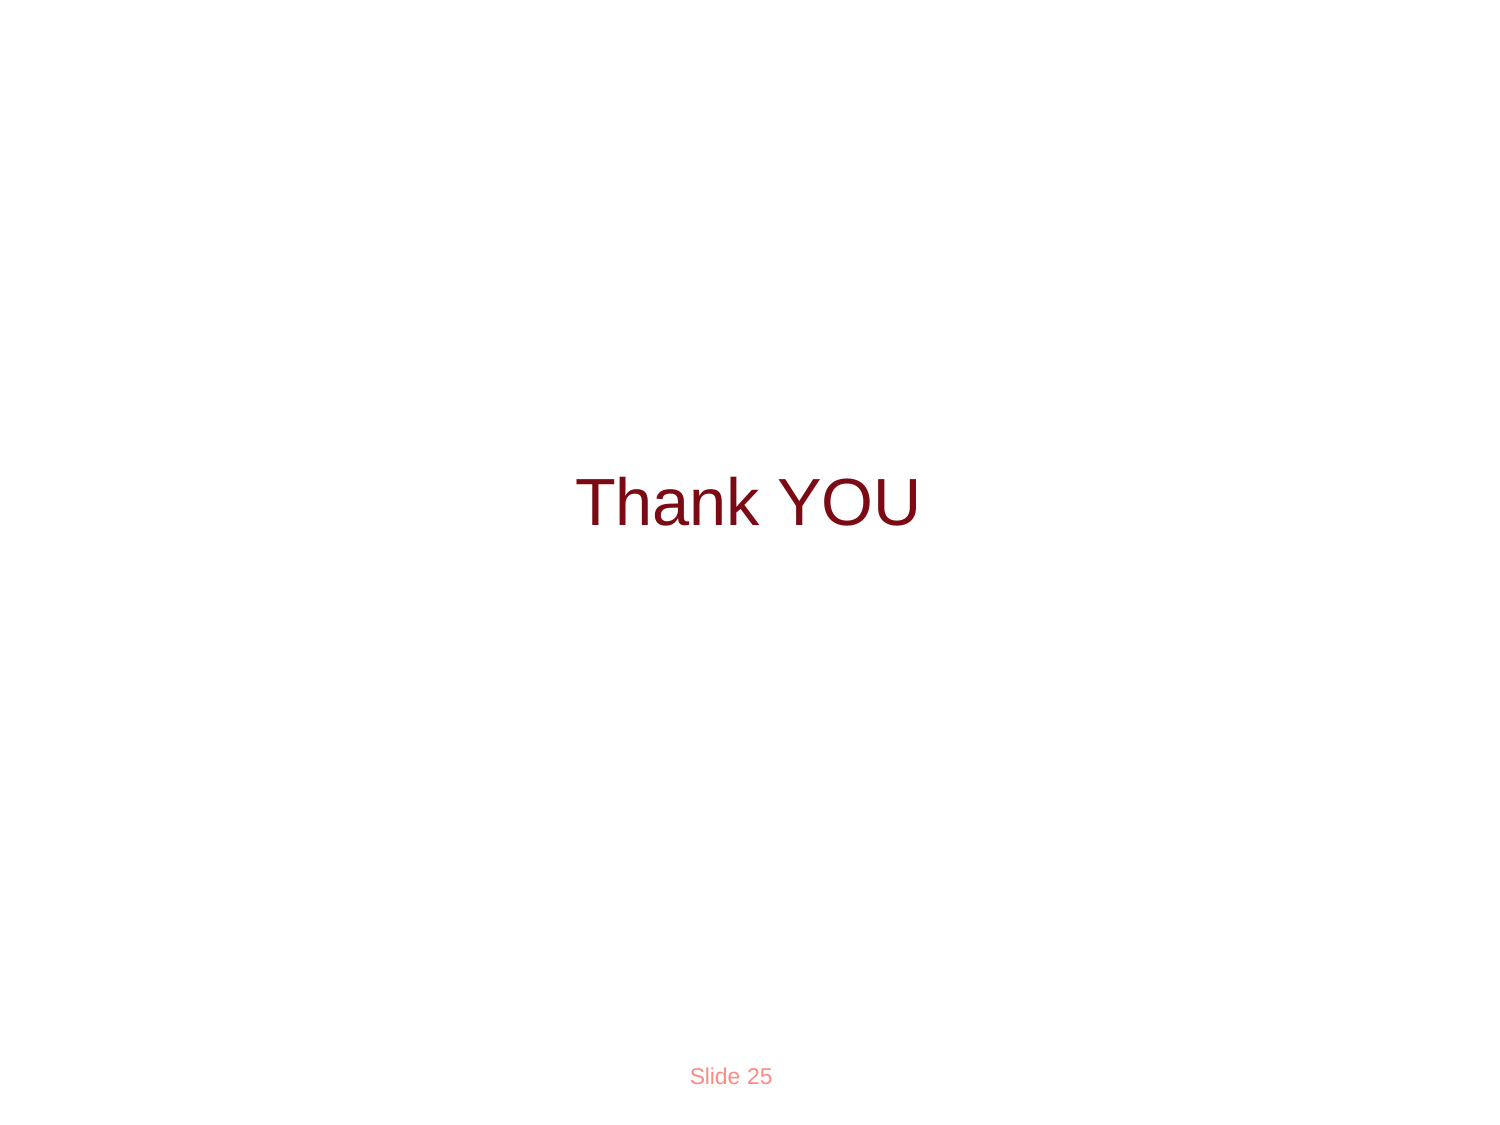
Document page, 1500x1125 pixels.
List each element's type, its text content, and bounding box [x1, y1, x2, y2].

title Thank YOU [26, 458, 1472, 584]
